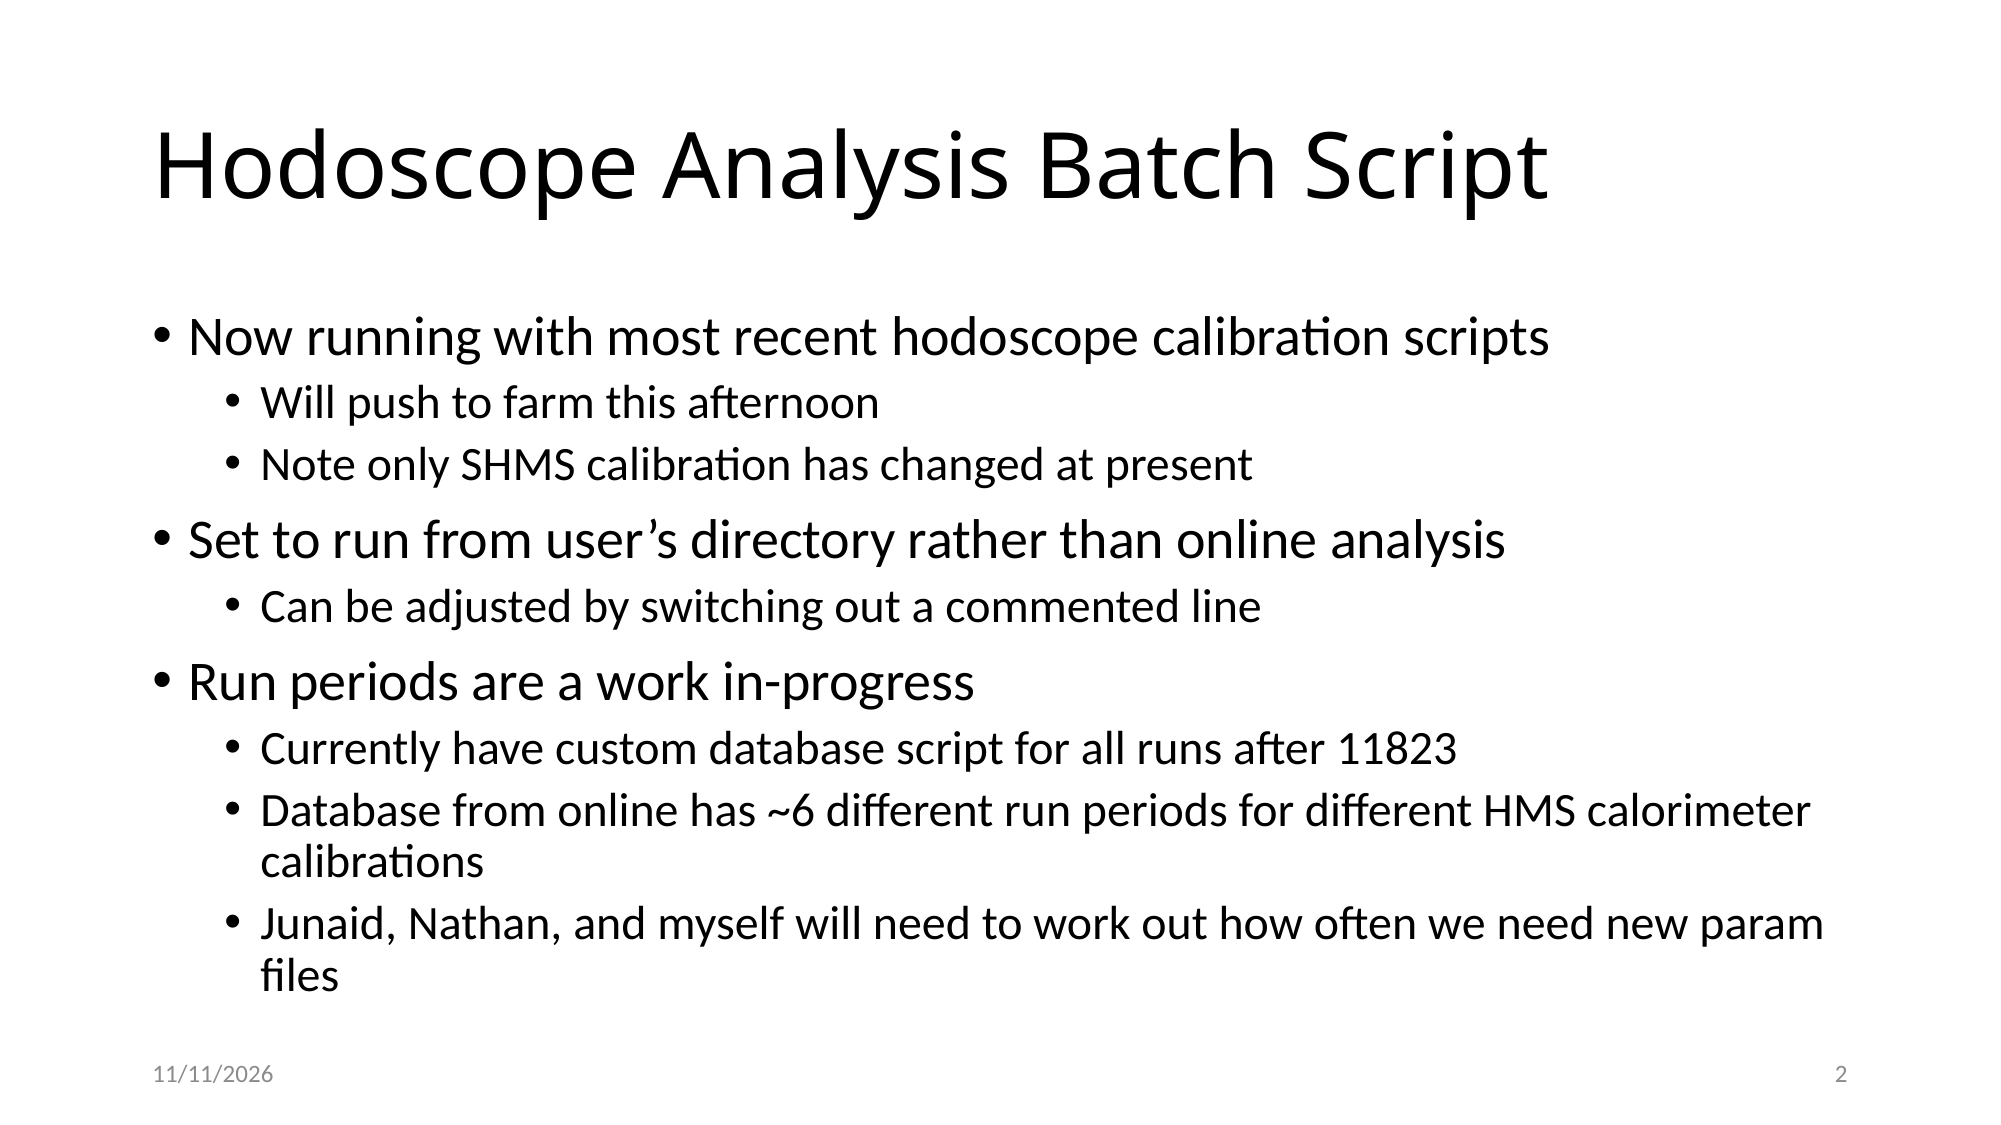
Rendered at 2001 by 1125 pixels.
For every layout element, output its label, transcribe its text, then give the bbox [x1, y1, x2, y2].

list Now running with most recent hodoscope calibration scripts Will push to farm this afternoon Note only SHMS calibration has changed at present Set to run from user’s directory rather than online analysis Can be adjusted by switching out a commented line Run periods are a work in-progress Currently have custom database script for all runs after 11823 Database from online has ~6 different run periods for different HMS calorimeter calibrations Junaid, Nathan, and myself will need to work out how often we need new param files [137, 299, 1863, 1014]
title Hodoscope Analysis Batch Script [137, 59, 1863, 278]
slide_number 2 [1412, 1042, 1863, 1103]
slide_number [137, 1042, 588, 1103]
